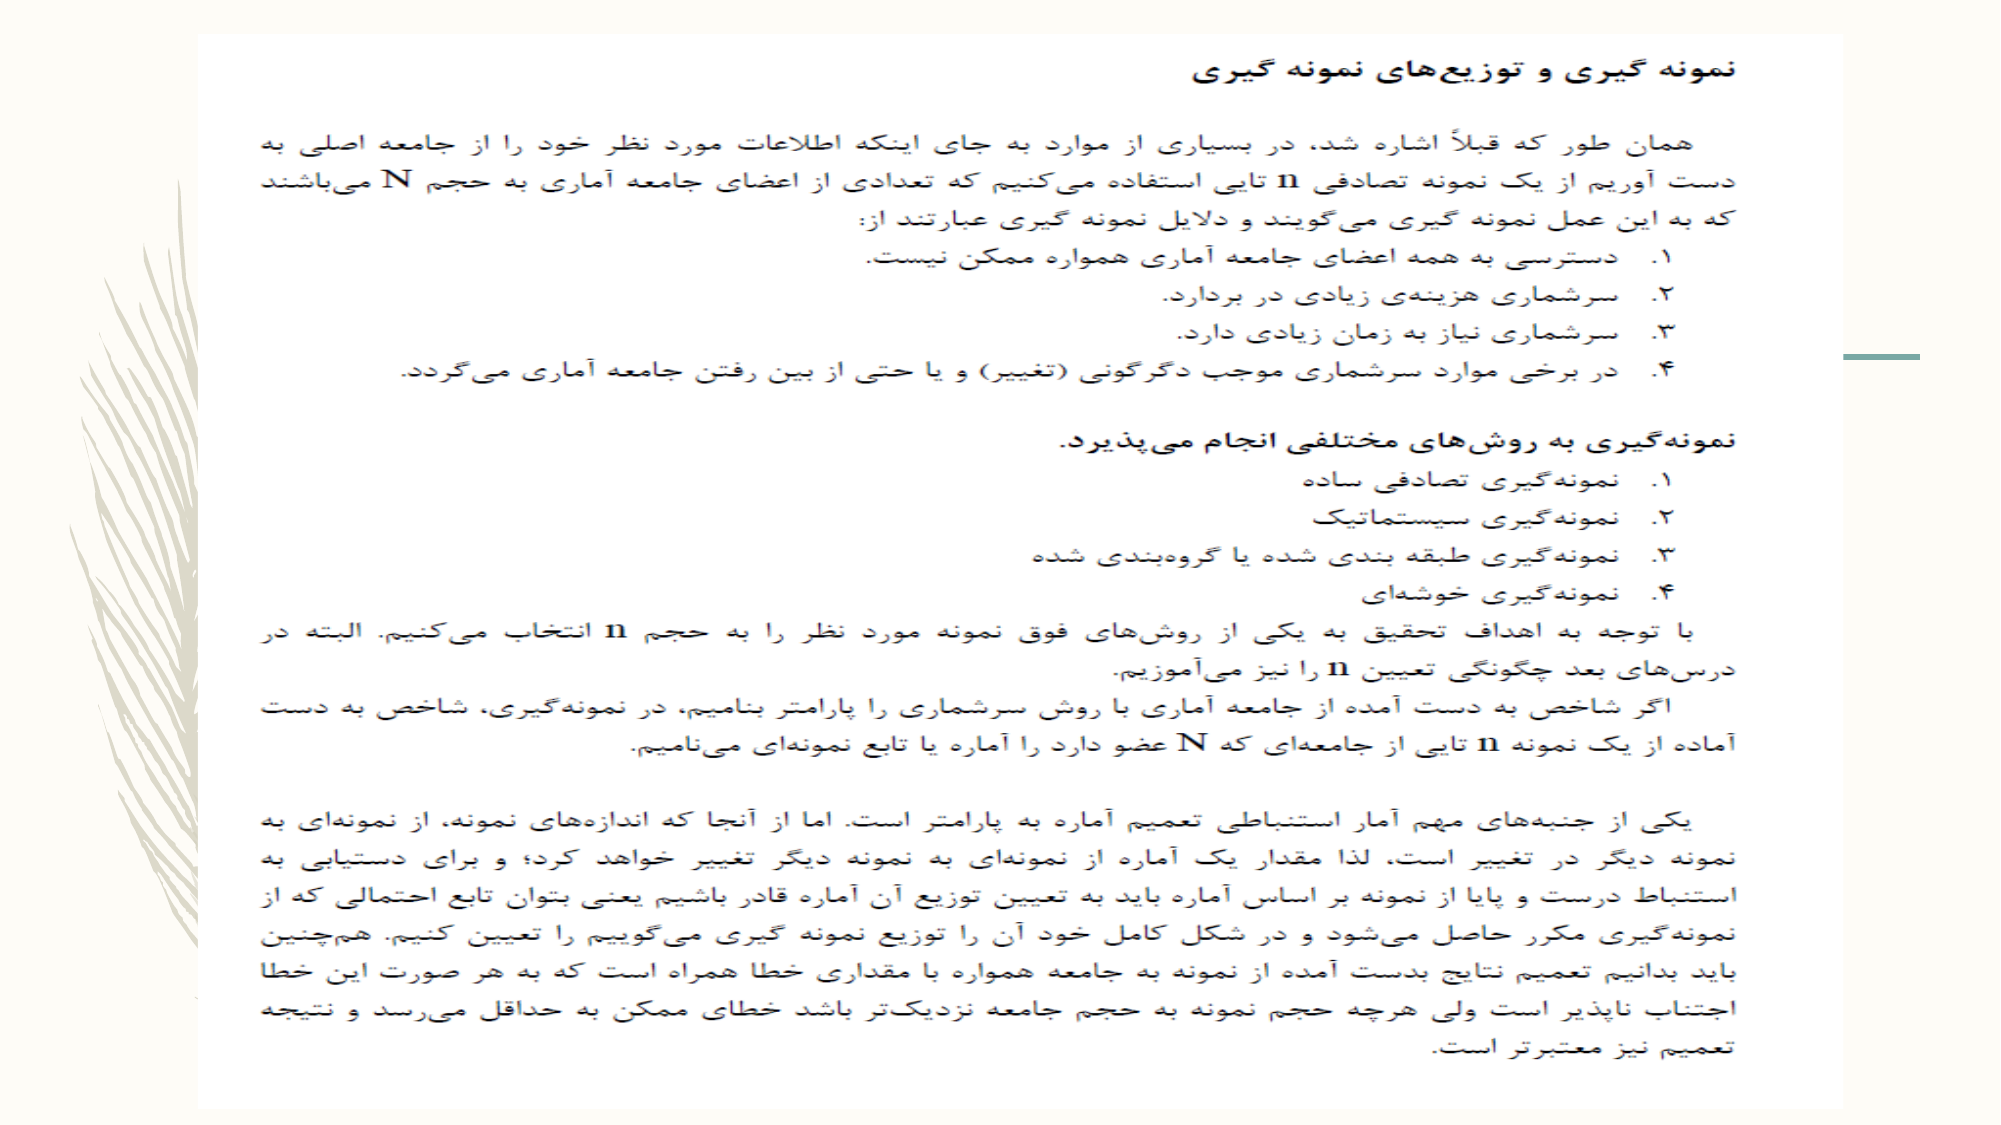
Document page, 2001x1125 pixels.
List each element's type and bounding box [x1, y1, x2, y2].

picture [197, 34, 1844, 1109]
